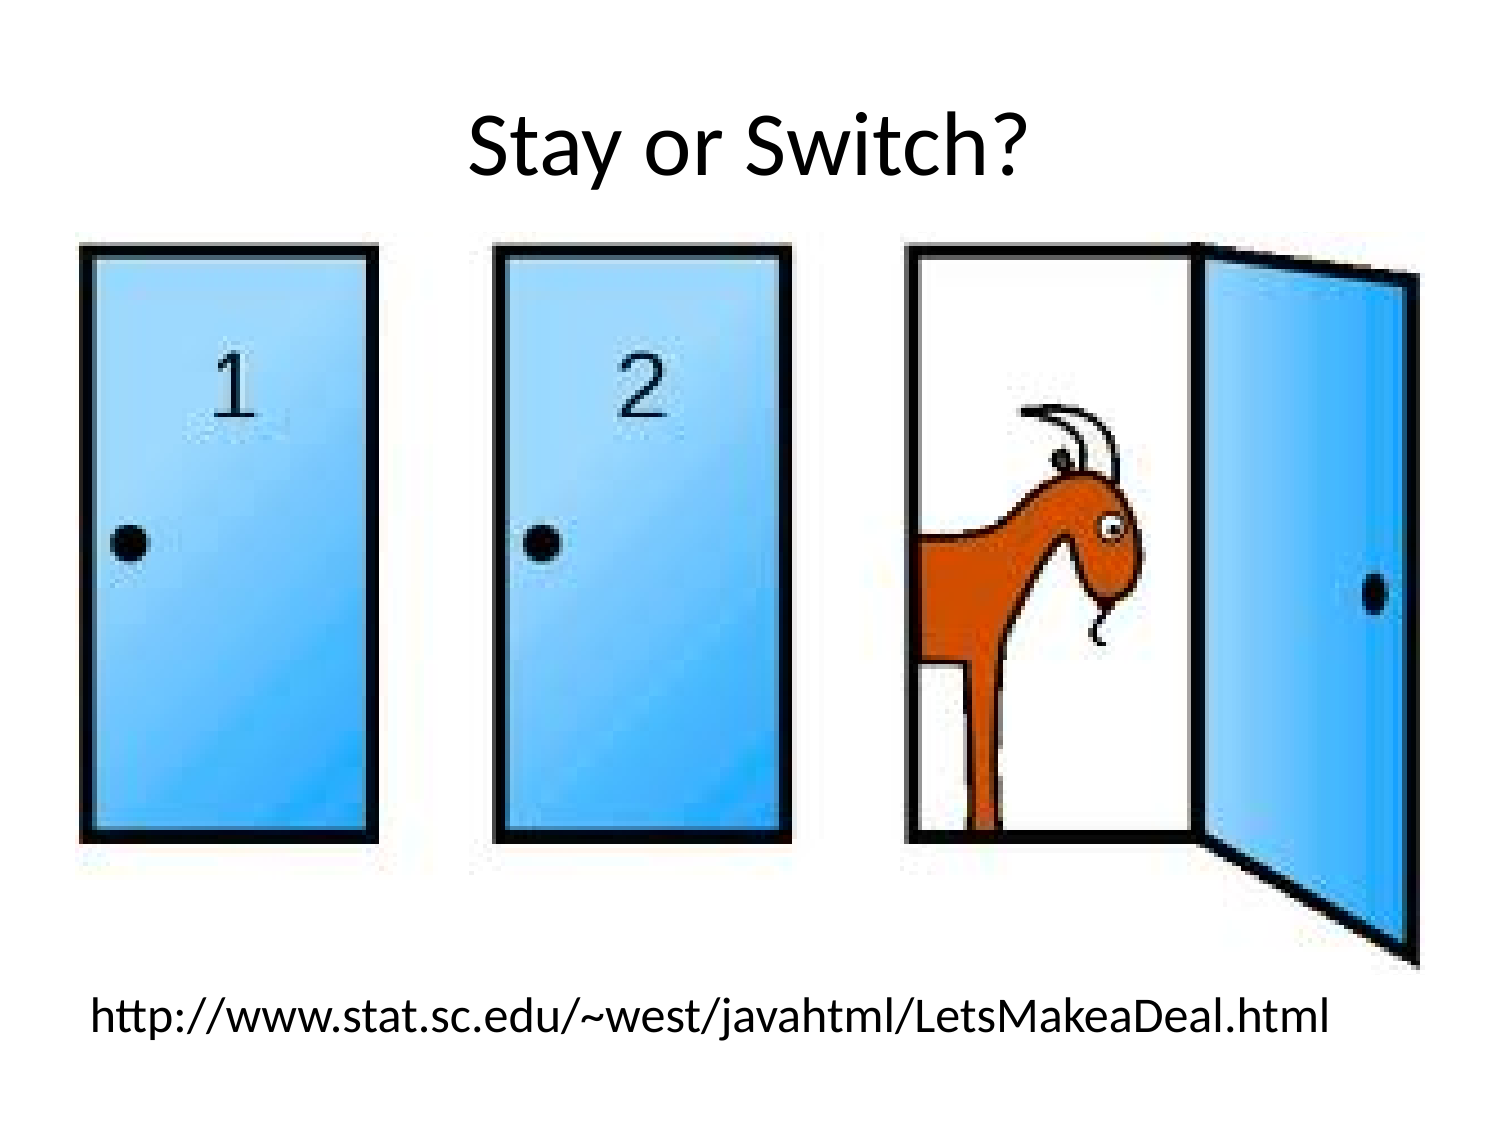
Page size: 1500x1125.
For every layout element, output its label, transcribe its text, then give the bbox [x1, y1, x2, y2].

text_box http://www.stat.sc.edu/~west/javahtml/LetsMakeaDeal.html [74, 982, 1425, 1050]
title Stay or Switch? [75, 45, 1425, 231]
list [74, 232, 1426, 976]
